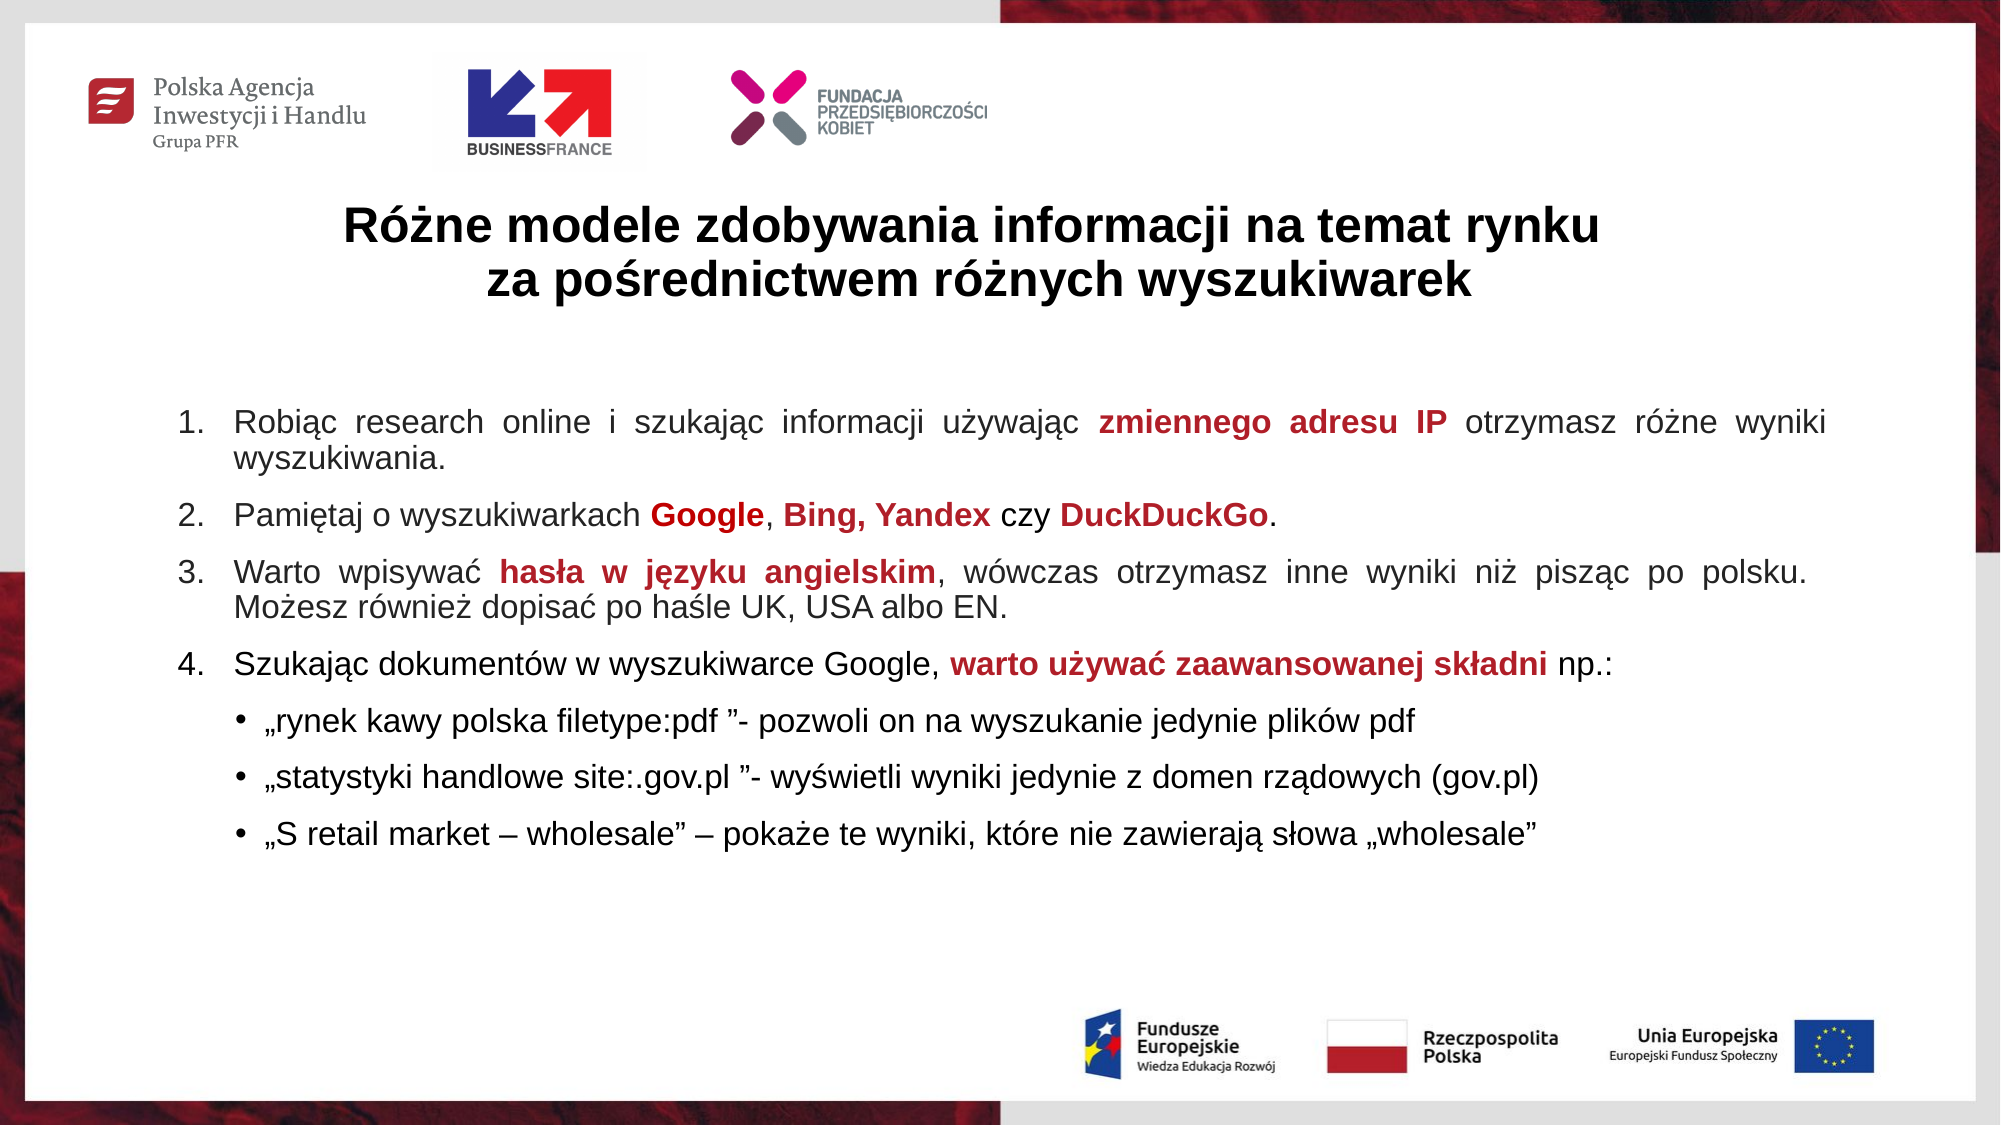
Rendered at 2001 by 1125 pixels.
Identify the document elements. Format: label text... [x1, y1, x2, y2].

list Robiąc research online i szukając informacji używając zmiennego adresu IP otrzymasz różne wyniki wyszukiwania. Pamiętaj o wyszukiwarkach Google, Bing, Yandex czy DuckDuckGo. Warto wpisywać hasła w języku angielskim, wówczas otrzymasz inne wyniki niż pisząc po polsku. Możesz również dopisać po haśle UK, USA albo EN. Szukając dokumentów w wyszukiwarce Google, warto używać zaawansowanej składni np.: „rynek kawy polska filetype:pdf ”- pozwoli on na wyszukanie jedynie plików pdf „statystyki handlowe site:.gov.pl ”- wyświetli wyniki jedynie z domen rządowych (gov.pl) „S retail market – wholesale” – pokaże te wyniki, które nie zawierają słowa „wholesale” [117, 397, 1843, 1112]
picture [0, 0, 2001, 1125]
title Różne modele zdobywania informacji na temat rynku za pośrednictwem różnych wyszukiwarek [173, 177, 1786, 330]
